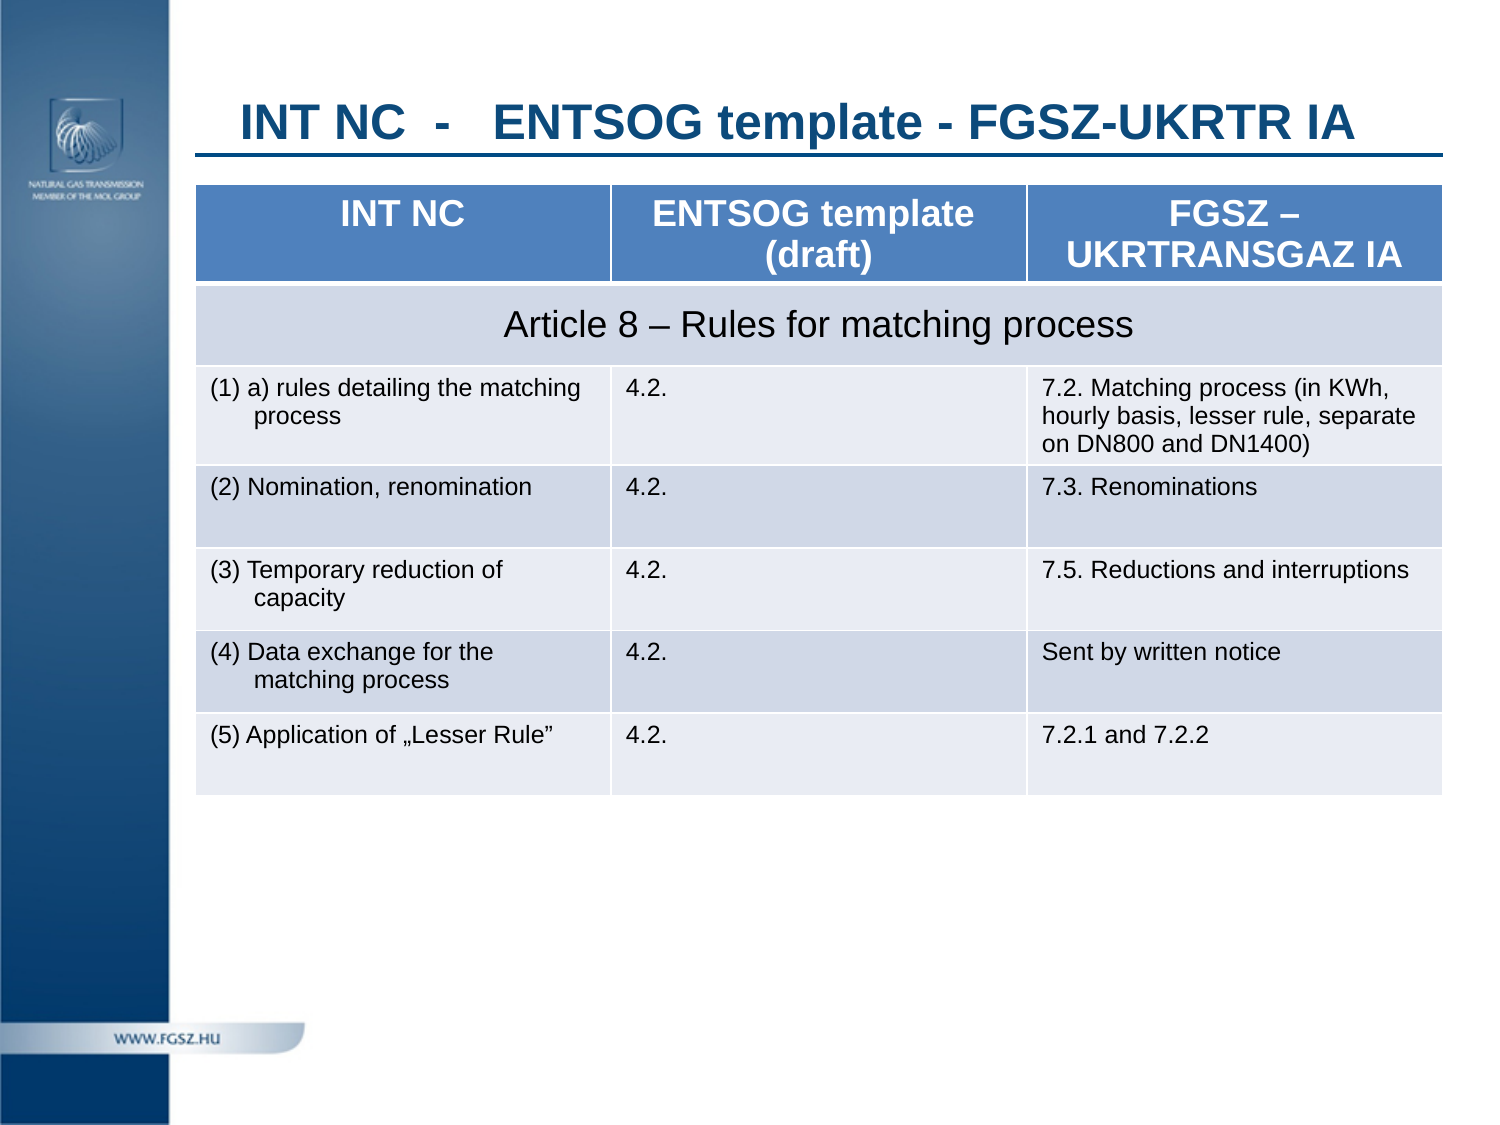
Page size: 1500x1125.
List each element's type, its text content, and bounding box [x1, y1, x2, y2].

table_cell Sent by written notice [1028, 631, 1442, 712]
table_cell Article 8 – Rules for matching process [196, 286, 1442, 365]
table_cell (4) Data exchange for the matching process [196, 631, 610, 712]
table_cell 4.2. [612, 714, 1026, 795]
title INT NC - ENTSOG template - FGSZ-UKRTR IA [194, 54, 1459, 185]
table_cell 4.2. [612, 466, 1026, 547]
table_cell 7.2. Matching process (in KWh, hourly basis, lesser rule, separate on DN800 and DN1400) [1028, 367, 1442, 464]
table_cell 7.2.1 and 7.2.2 [1028, 714, 1442, 795]
table_cell (5) Application of „Lesser Rule” [196, 714, 610, 795]
table_cell 4.2. [612, 549, 1026, 630]
table_cell (1) a) rules detailing the matching process [196, 367, 610, 464]
table_cell 4.2. [612, 631, 1026, 712]
table_header ENTSOG template (draft) [612, 185, 1026, 281]
picture [0, 0, 1500, 1125]
table_header INT NC [196, 185, 610, 281]
table_cell 4.2. [612, 367, 1026, 464]
table_cell 7.5. Reductions and interruptions [1028, 549, 1442, 630]
table_cell 7.3. Renominations [1028, 466, 1442, 547]
table_cell (2) Nomination, renomination [196, 466, 610, 547]
table_cell (3) Temporary reduction of capacity [196, 549, 610, 630]
table_header FGSZ – UKRTRANSGAZ IA [1028, 185, 1442, 281]
